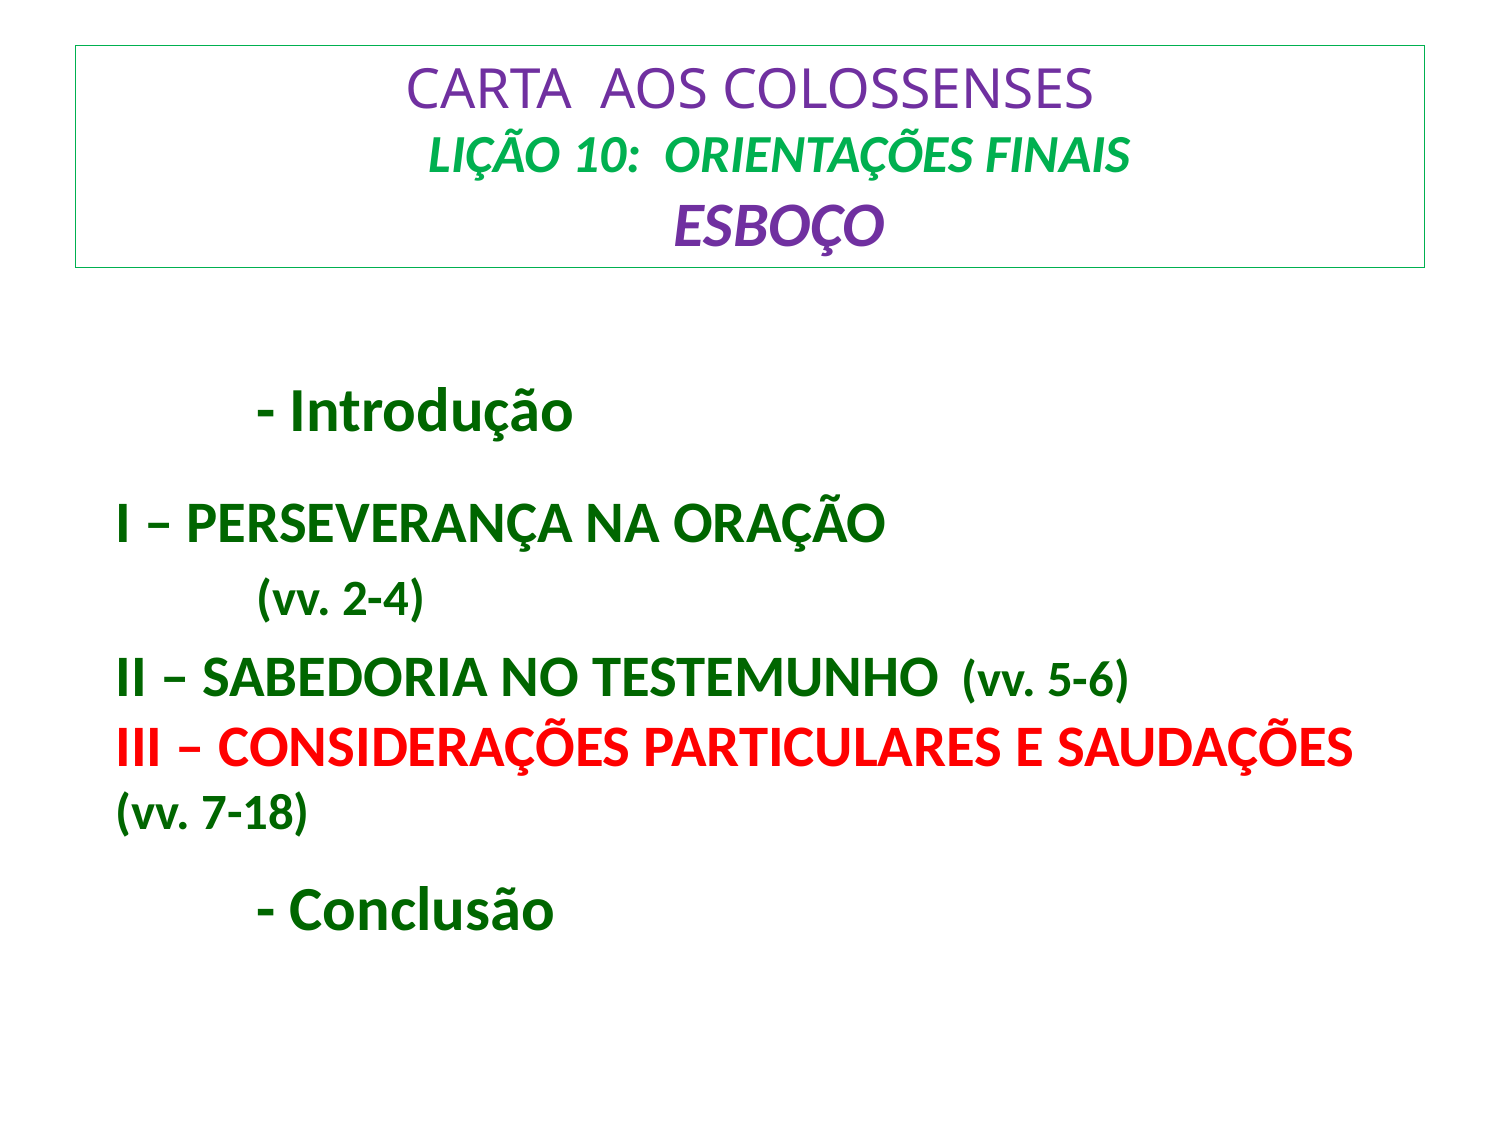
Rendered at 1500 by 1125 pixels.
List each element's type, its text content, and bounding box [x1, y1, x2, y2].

title CARTA AOS COLOSSENSES LIÇÃO 10: ORIENTAÇÕES FINAIS ESBOÇO [75, 45, 1425, 268]
list - Introdução I – PERSEVERANÇA NA ORAÇÃO (vv. 2-4) II – SABEDORIA NO TESTEMUNHO (vv. 5-6) III – CONSIDERAÇÕES PARTICULARES E SAUDAÇÕES (vv. 7-18) - Conclusão [100, 314, 1424, 975]
